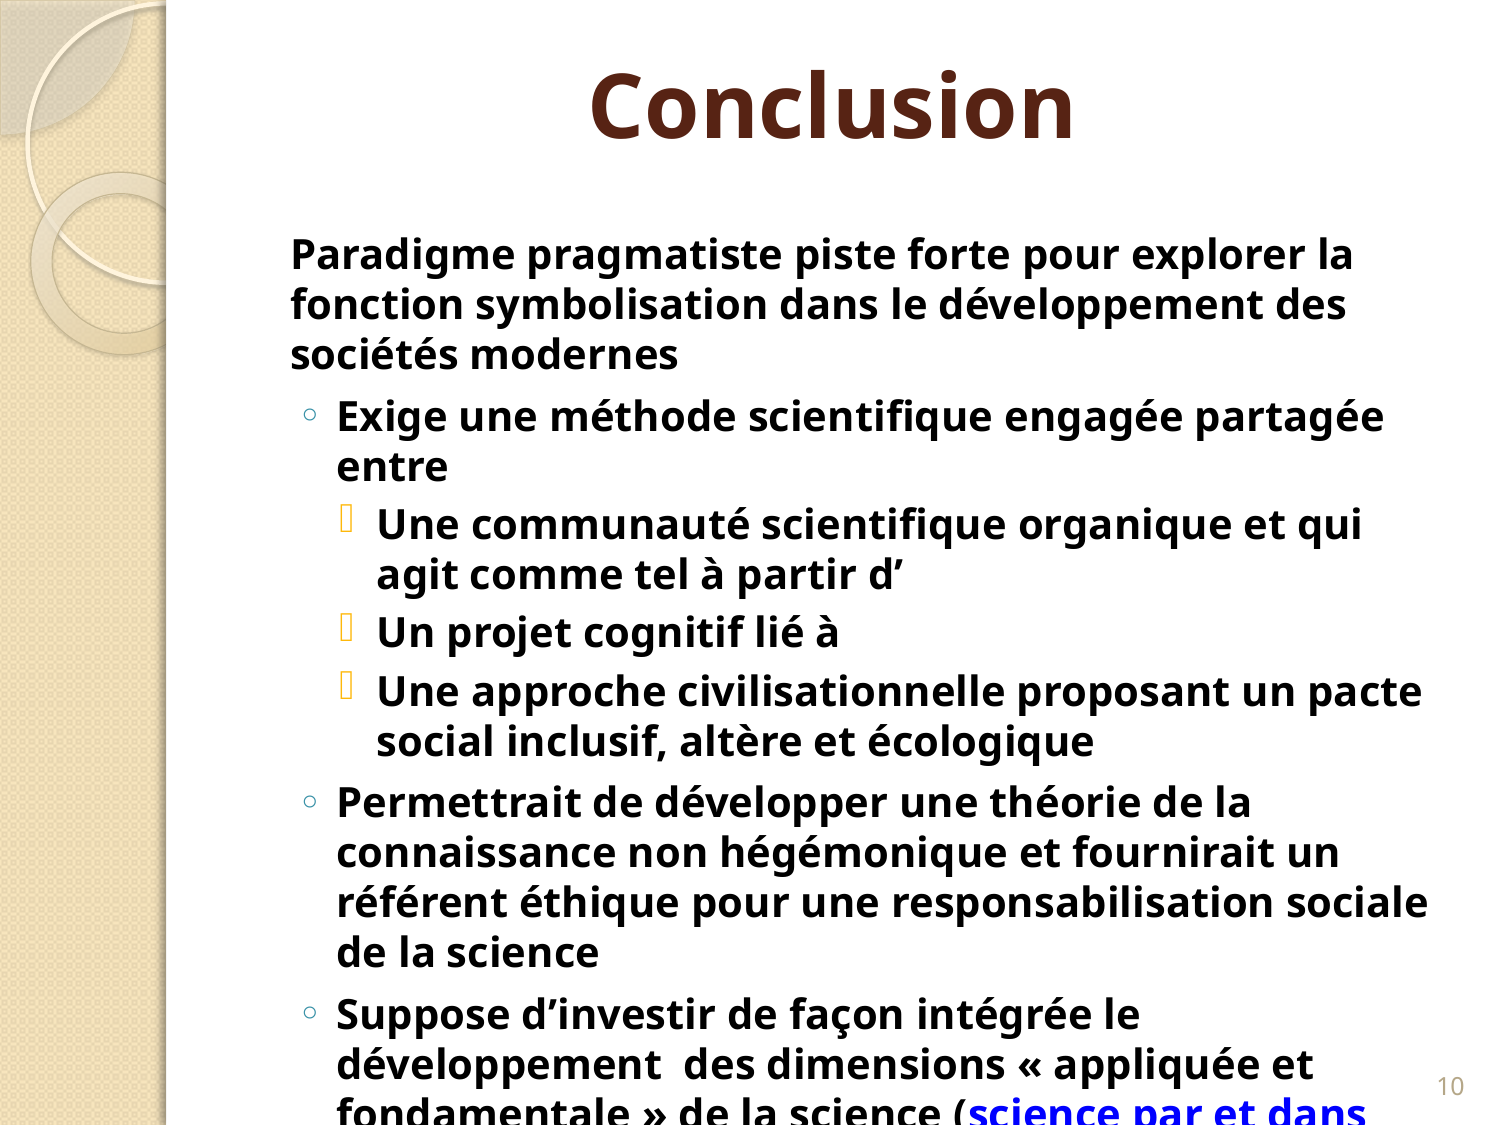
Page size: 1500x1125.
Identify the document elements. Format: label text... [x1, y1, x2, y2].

slide_number 10 [1413, 1034, 1488, 1113]
title Conclusion [217, 8, 1448, 197]
list Paradigme pragmatiste piste forte pour explorer la fonction symbolisation dans le développement des sociétés modernes Exige une méthode scientifique engagée partagée entre Une communauté scientifique organique et qui agit comme tel à partir d’ Un projet cognitif lié à Une approche civilisationnelle proposant un pacte social inclusif, altère et écologique Permettrait de développer une théorie de la connaissance non hégémonique et fournirait un référent éthique pour une responsabilisation sociale de la science Suppose d’investir de façon intégrée le développement des dimensions « appliquée et fondamentale » de la science (science par et dans l’action) [216, 220, 1448, 1074]
